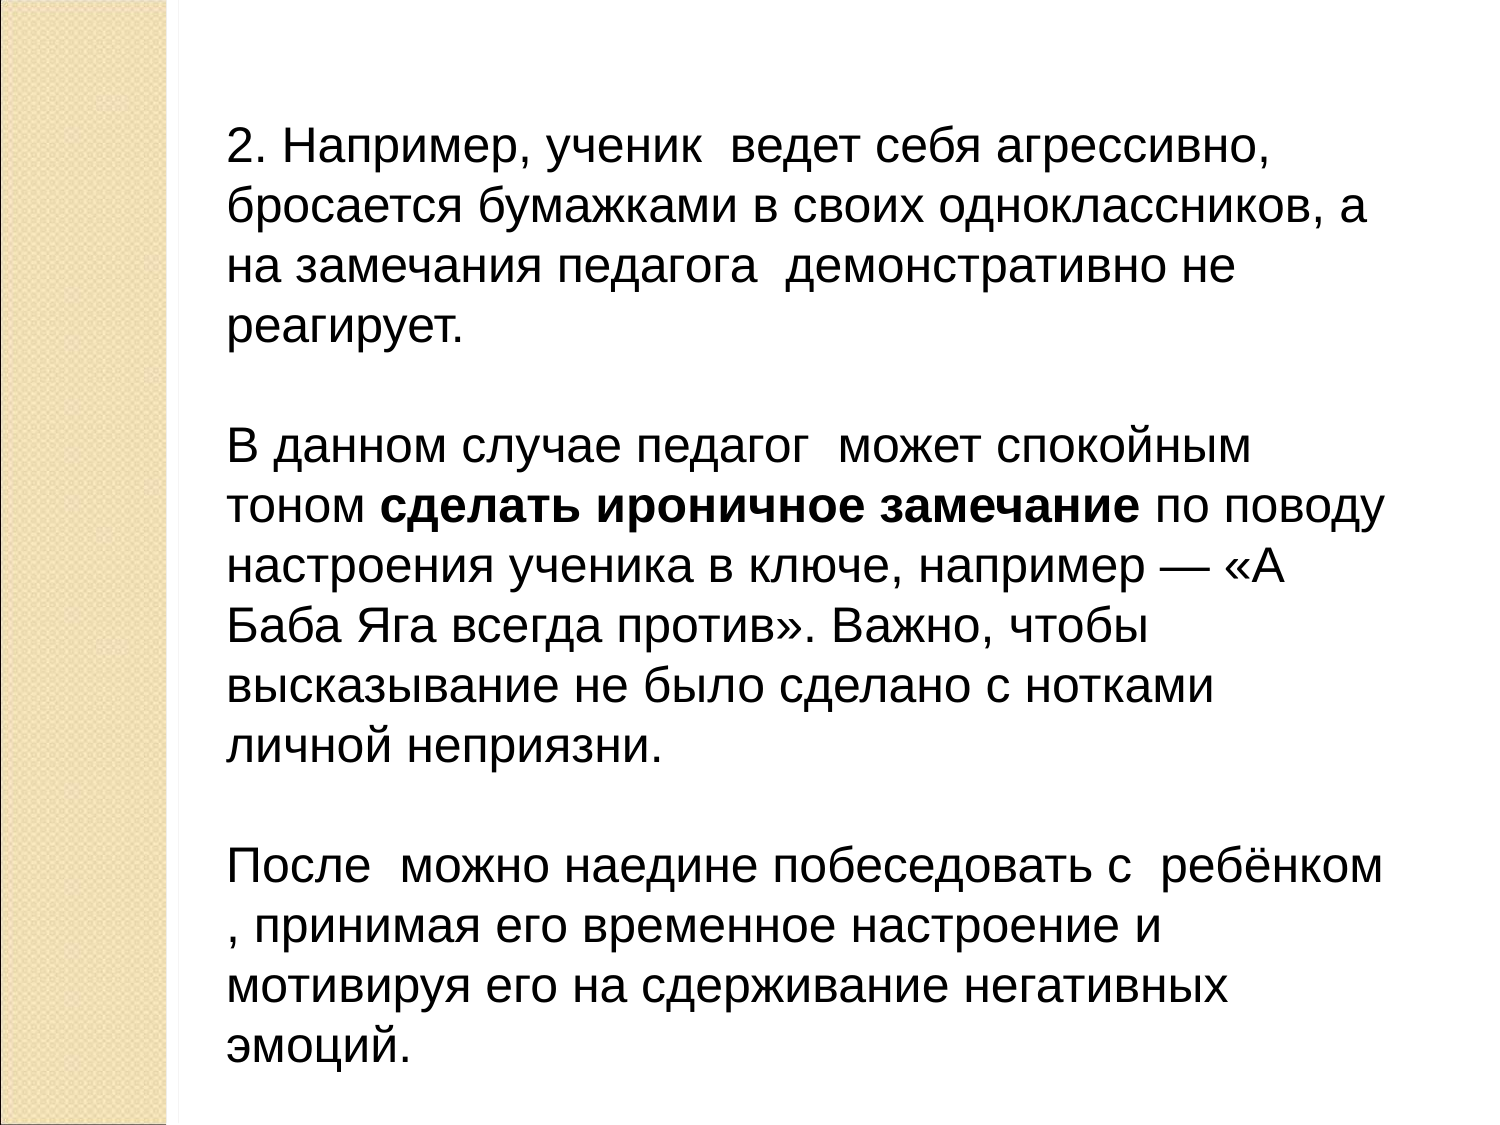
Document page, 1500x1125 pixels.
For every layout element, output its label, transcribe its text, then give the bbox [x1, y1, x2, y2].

text_box 2. Например, ученик ведет себя агрессивно, бросается бумажками в своих одноклассников, а на замечания педагога демонстративно не реагирует. В данном случае педагог может спокойным тоном сделать ироничное замечание по поводу настроения ученика в ключе, например — «А Баба Яга всегда против». Важно, чтобы высказывание не было сделано с нотками личной неприязни. После можно наедине побеседовать с ребёнком , принимая его временное настроение и мотивируя его на сдерживание негативных эмоций. [210, 105, 1407, 1125]
picture [0, 0, 166, 1125]
